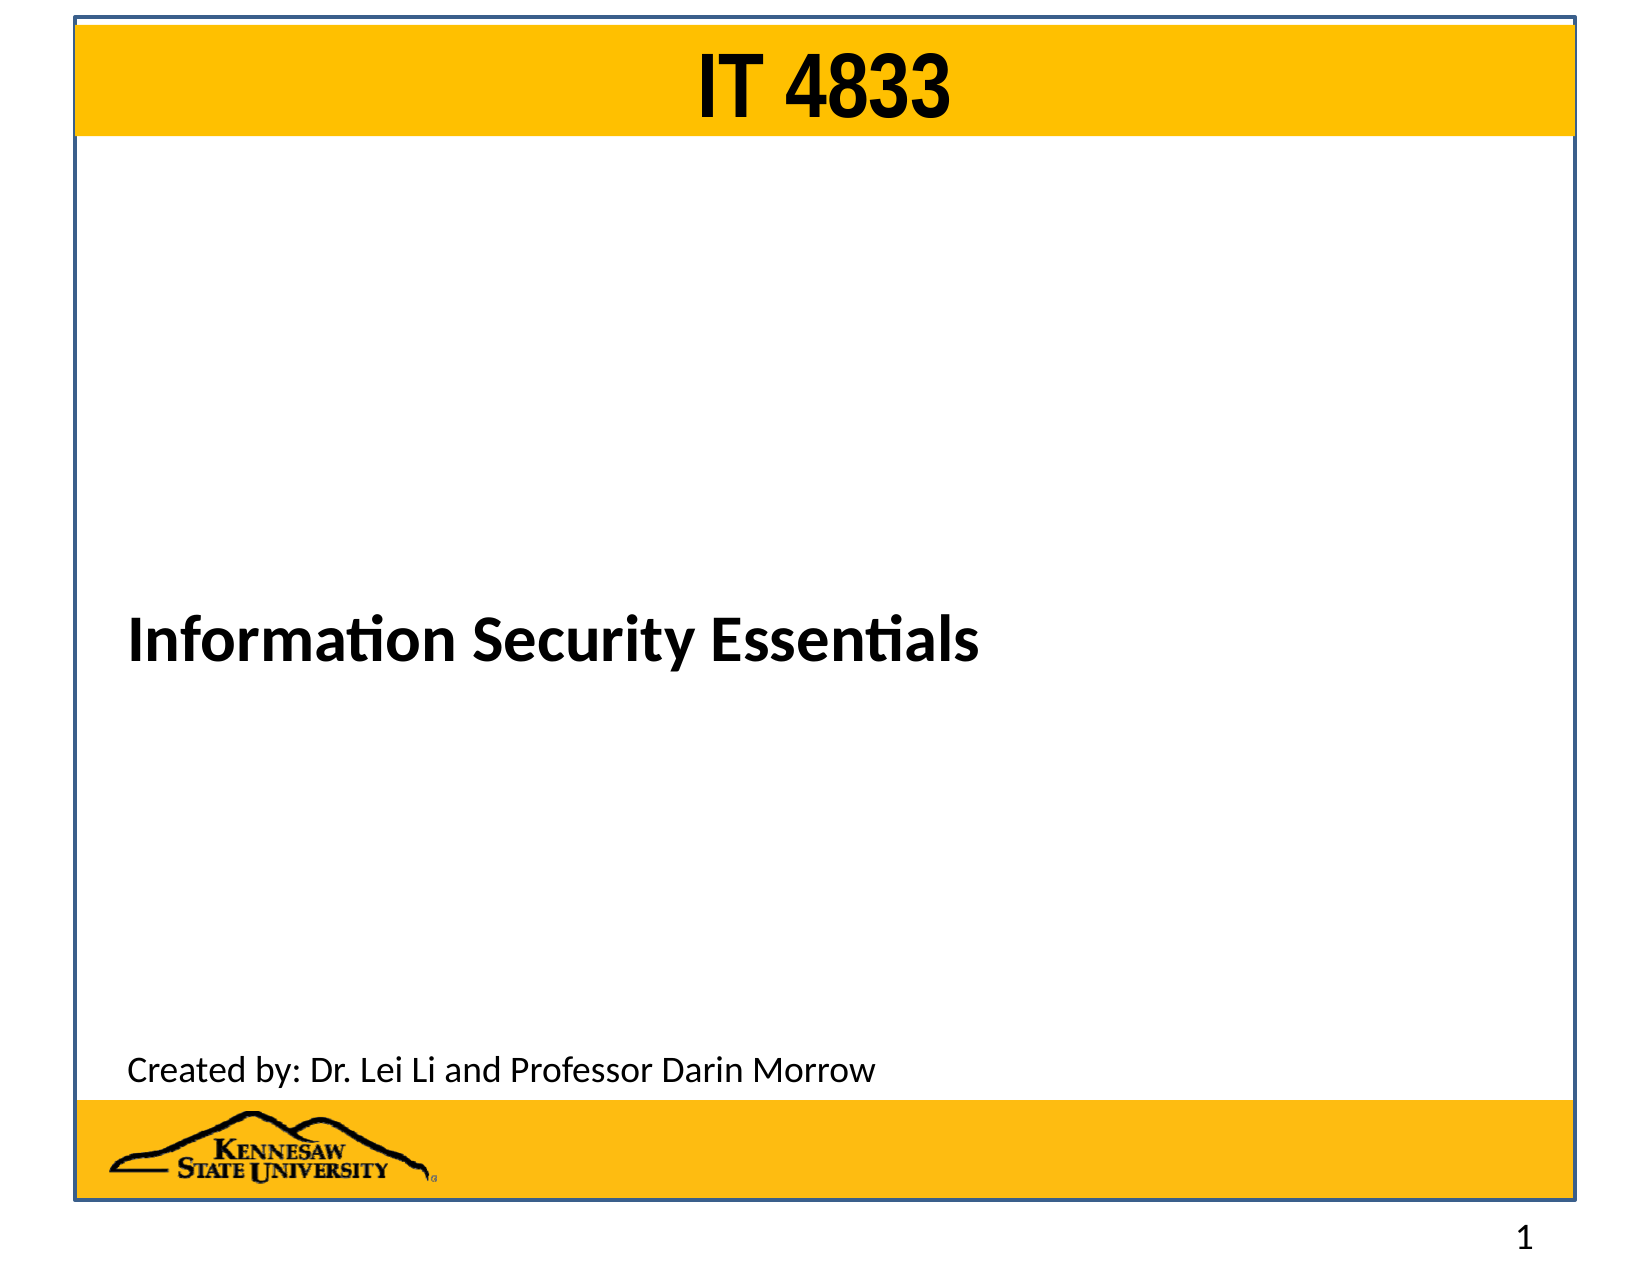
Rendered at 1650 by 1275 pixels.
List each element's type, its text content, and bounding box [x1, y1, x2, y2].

text_box Created by: Dr. Lei Li and Professor Darin Morrow [112, 1037, 1522, 1098]
text_box Information Security Essentials [112, 587, 1575, 682]
picture [108, 1111, 437, 1184]
title IT 4833 [75, 24, 1575, 137]
